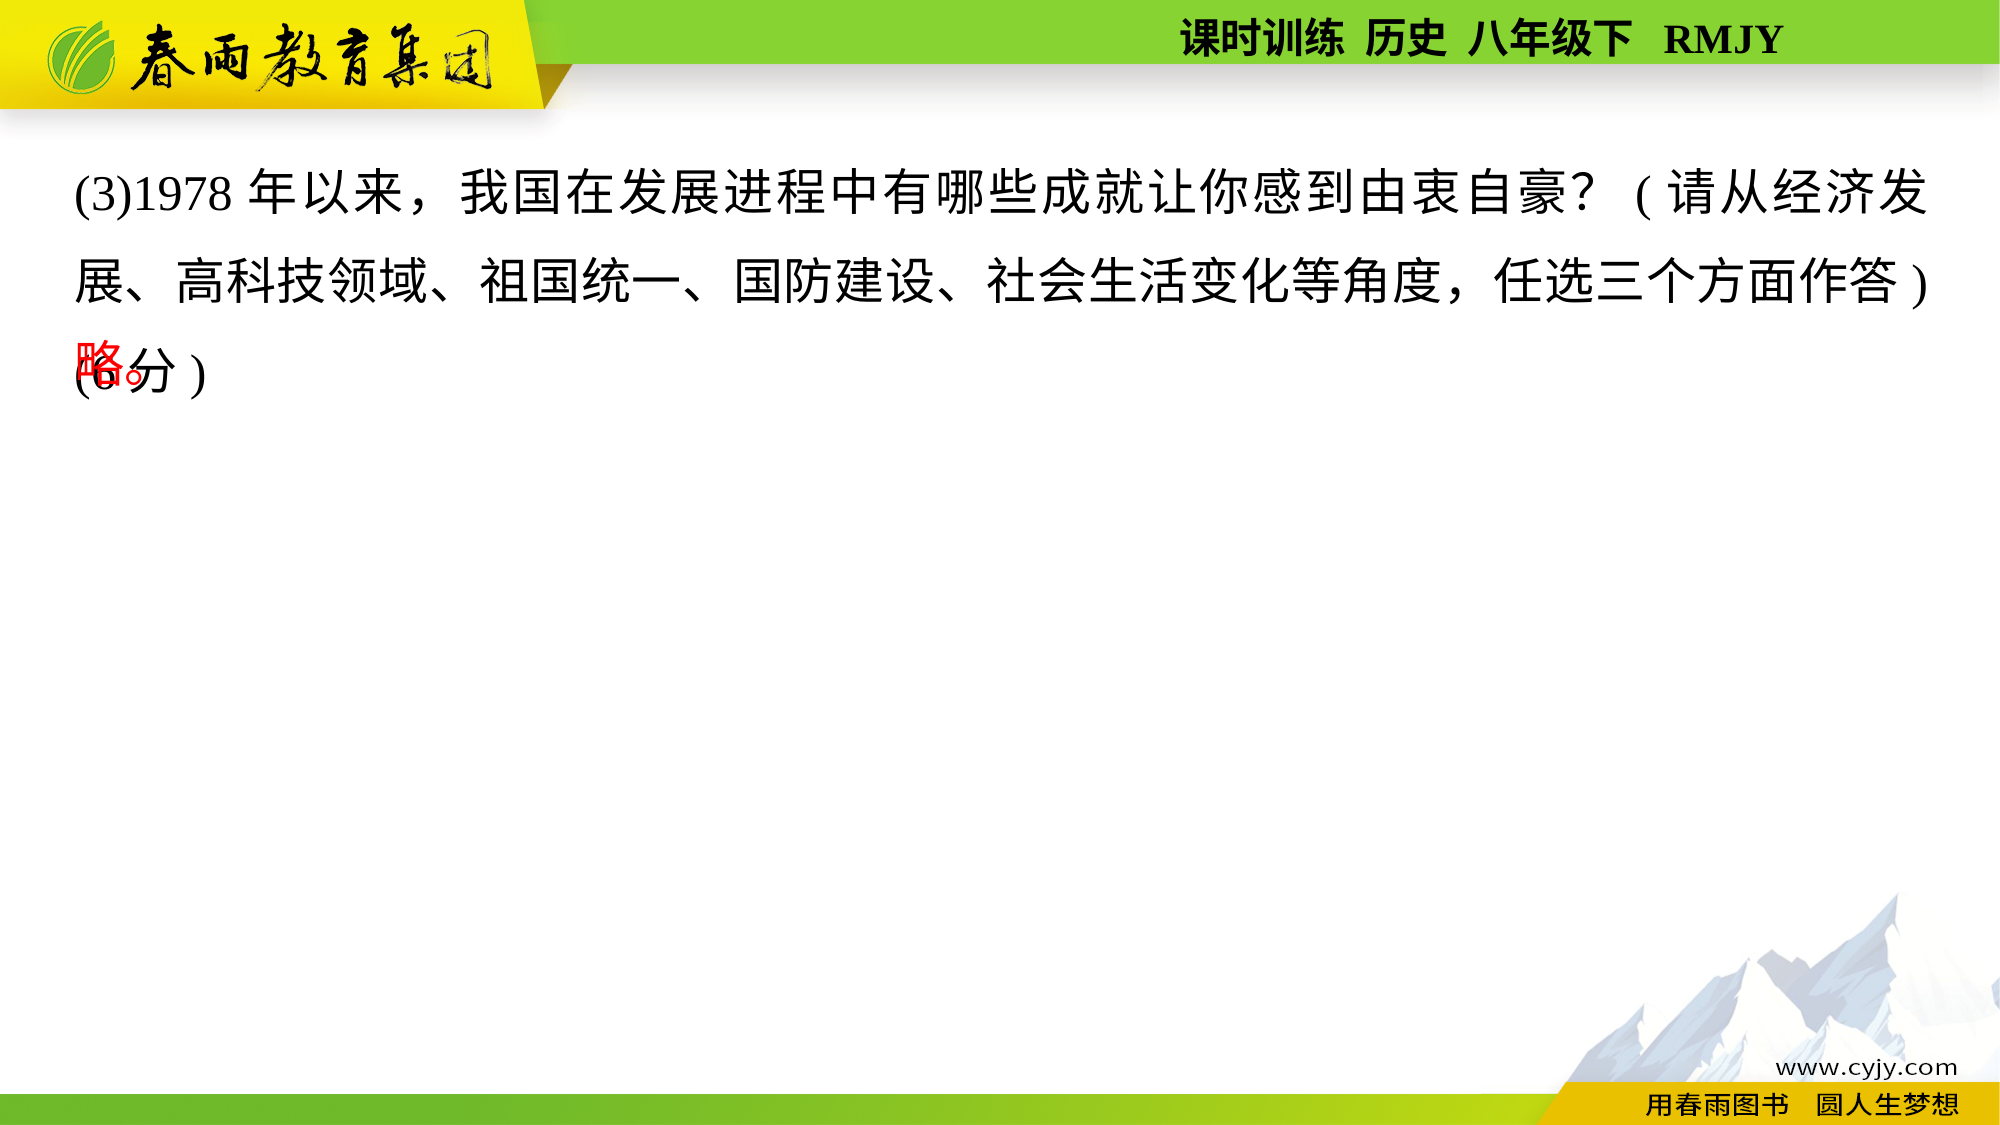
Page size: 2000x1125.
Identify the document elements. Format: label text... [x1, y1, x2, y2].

list (3)1978年以来，我国在发展进程中有哪些成就让你感到由衷自豪？(请从经济发展、高科技领域、祖国统一、国防建设、社会生活变化等角度，任选三个方面作答)(6分) [59, 122, 1944, 295]
picture [0, 0, 2000, 1125]
text_box 略。 [59, 295, 1944, 401]
